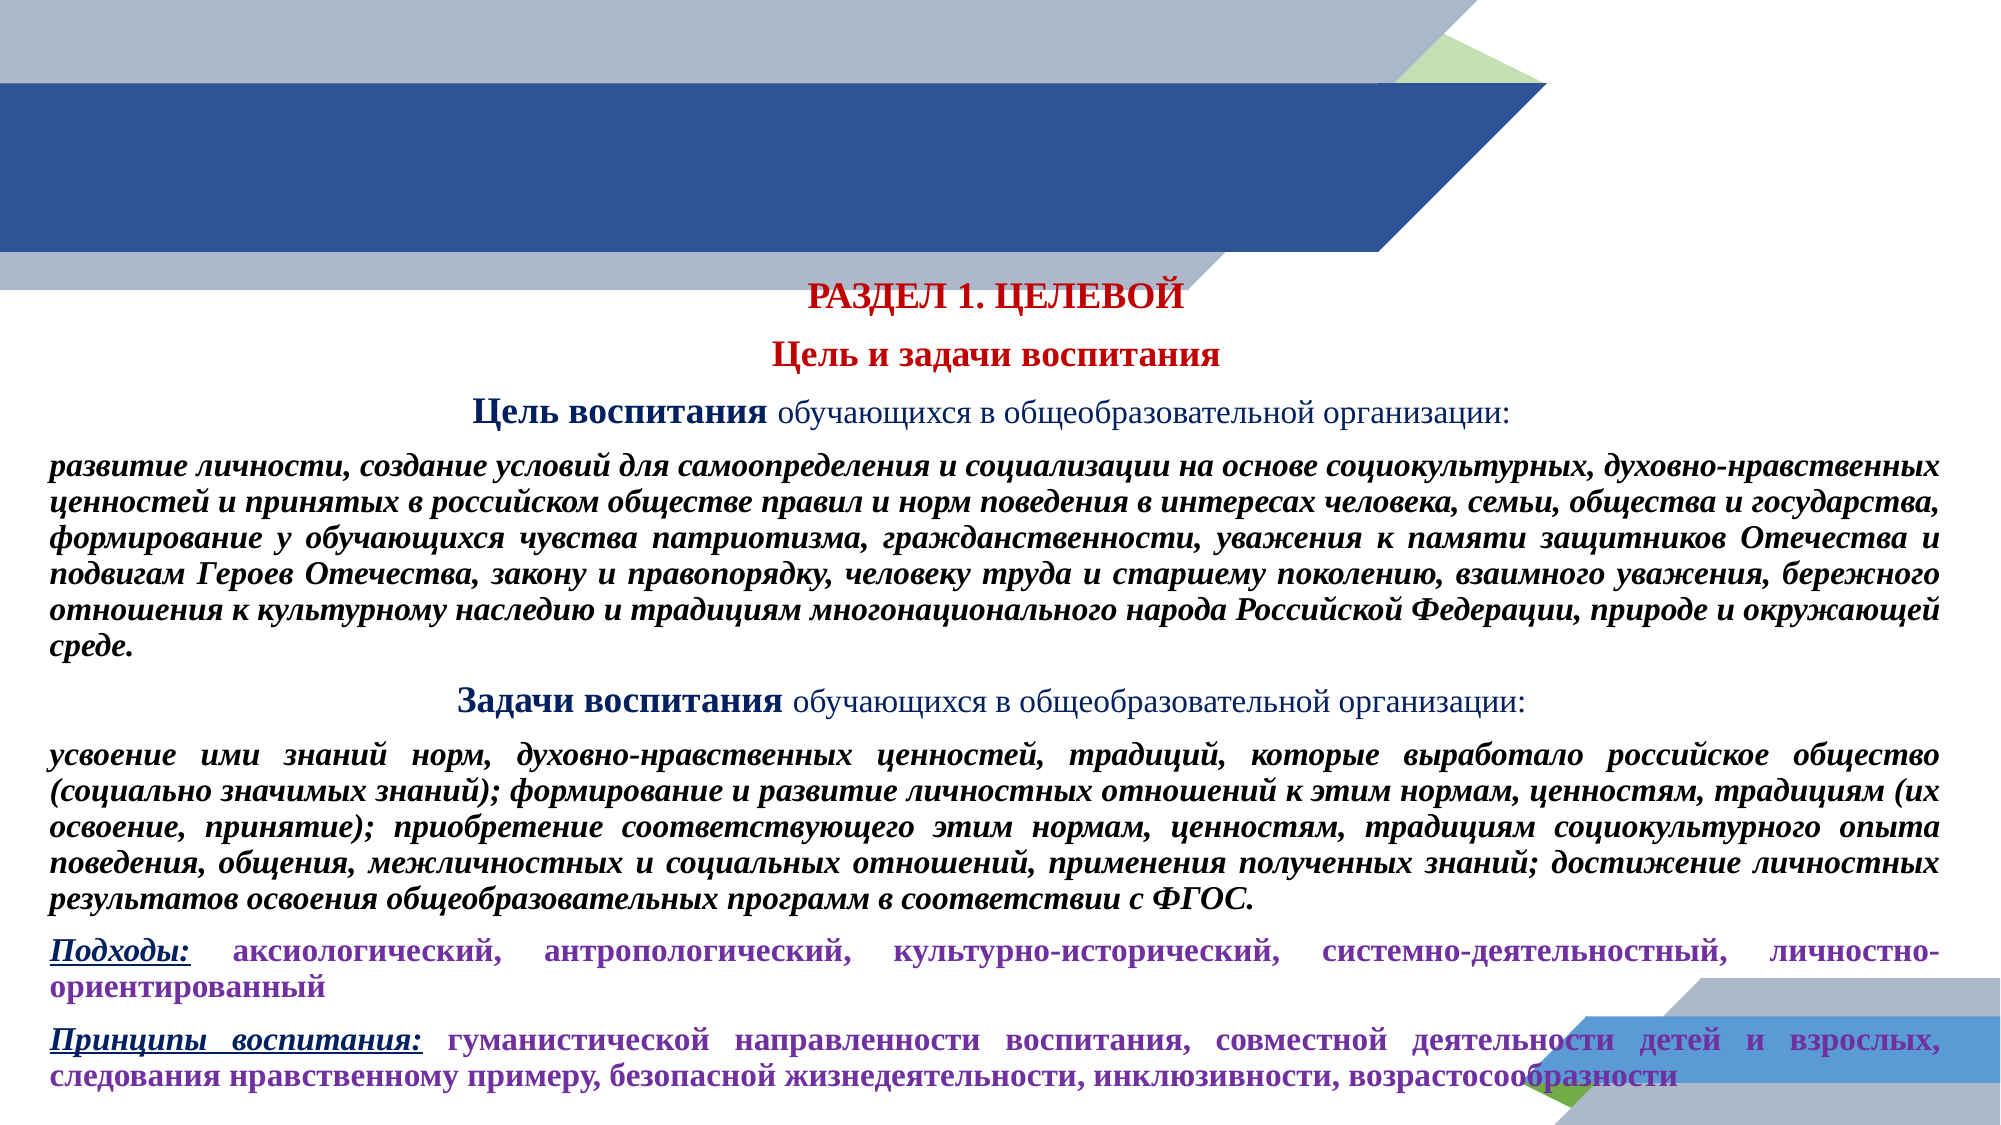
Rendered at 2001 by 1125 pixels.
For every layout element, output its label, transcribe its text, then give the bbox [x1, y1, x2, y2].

list РАЗДЕЛ 1. ЦЕЛЕВОЙ Цель и задачи воспитания Цель воспитания обучающихся в общеобразовательной организации: развитие личности, создание условий для самоопределения и социализации на основе социокультурных, духовно-нравственных ценностей и принятых в российском обществе правил и норм поведения в интересах человека, семьи, общества и государства, формирование у обучающихся чувства патриотизма, гражданственности, уважения к памяти защитников Отечества и подвигам Героев Отечества, закону и правопорядку, человеку труда и старшему поколению, взаимного уважения, бережного отношения к культурному наследию и традициям многонационального народа Российской Федерации, природе и окружающей среде. Задачи воспитания обучающихся в общеобразовательной организации: усвоение ими знаний норм, духовно-нравственных ценностей, традиций, которые выработало российское общество (социально значимых знаний); формирование и развитие личностных отношений к этим нормам, ценностям, традициям (их освоение, принятие); приобретение соответствующего этим нормам, ценностям, традициям социокультурного опыта поведения, общения, межличностных и социальных отношений, применения полученных знаний; достижение личностных результатов освоения общеобразовательных программ в соответствии с ФГОС. Подходы: аксиологический, антропологический, культурно-исторический, системно-деятельностный, личностно-ориентированный Принципы воспитания: гуманистической направленности воспитания, совместной деятельности детей и взрослых, следования нравственному примеру, безопасной жизнедеятельности, инклюзивности, возрастосообразности [34, 261, 1959, 1099]
